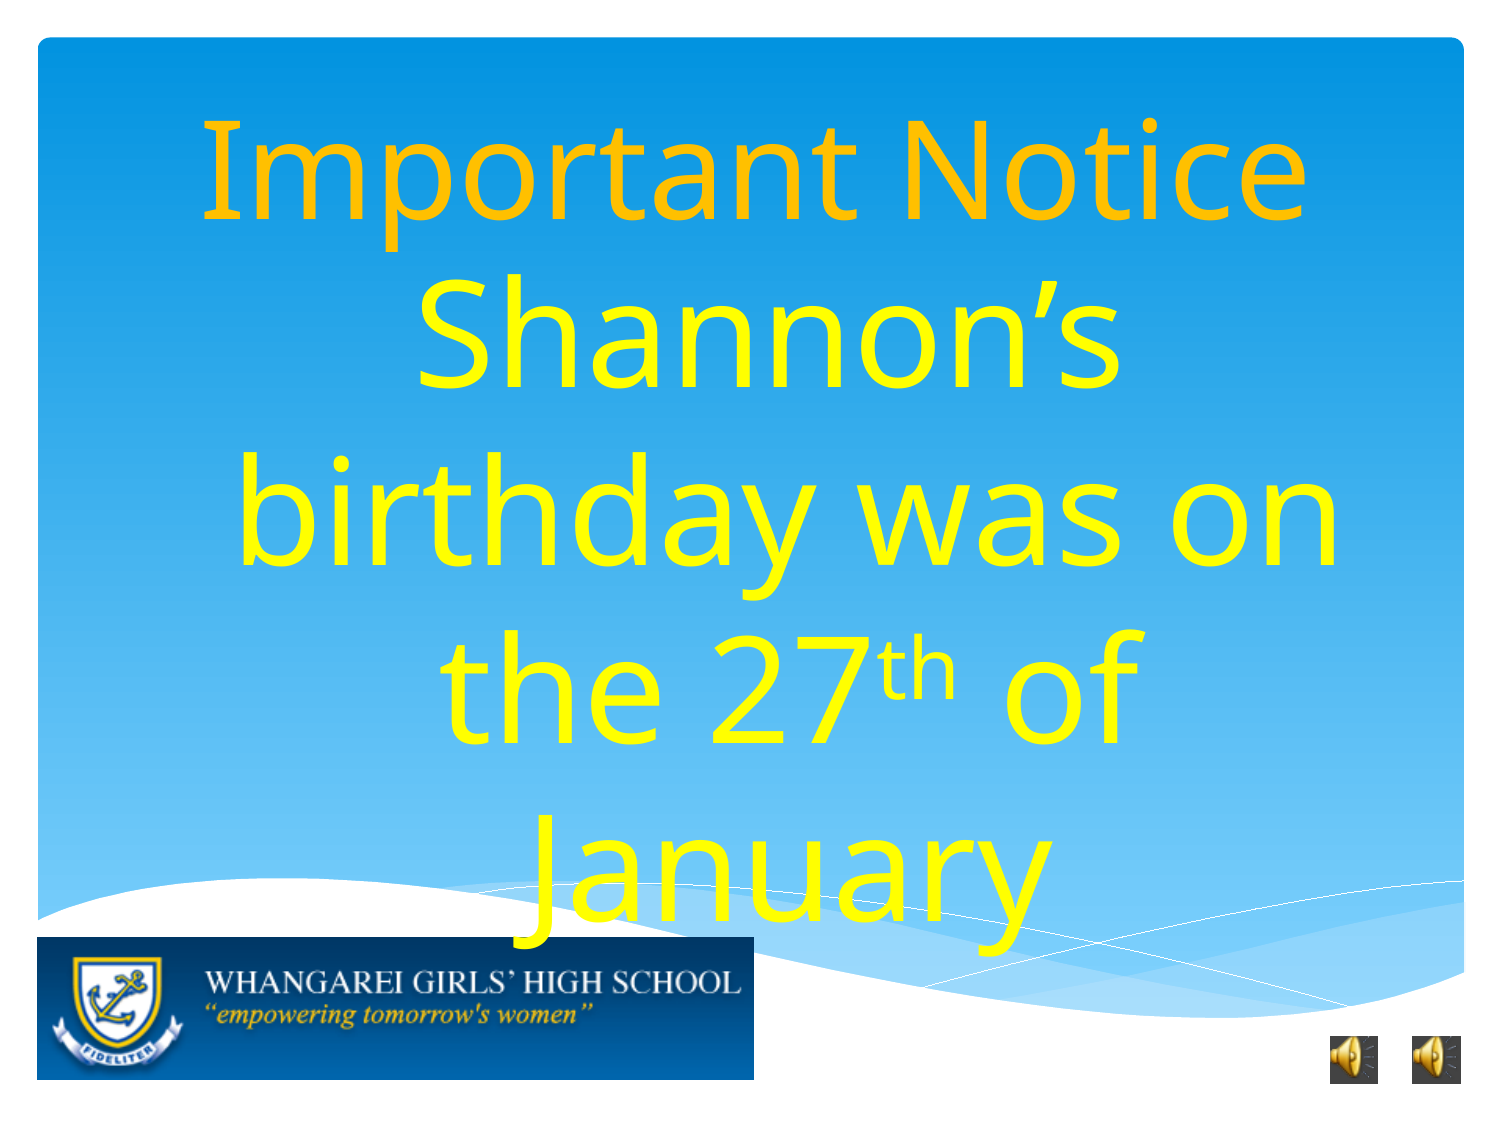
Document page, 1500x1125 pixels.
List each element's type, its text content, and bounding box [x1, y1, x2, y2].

picture [1328, 1034, 1380, 1086]
picture [37, 937, 754, 1080]
picture [1411, 1034, 1462, 1086]
text_box Important Notice [149, 37, 1362, 255]
text_box Shannon’s birthday was on the 27th of January [149, 231, 1391, 963]
